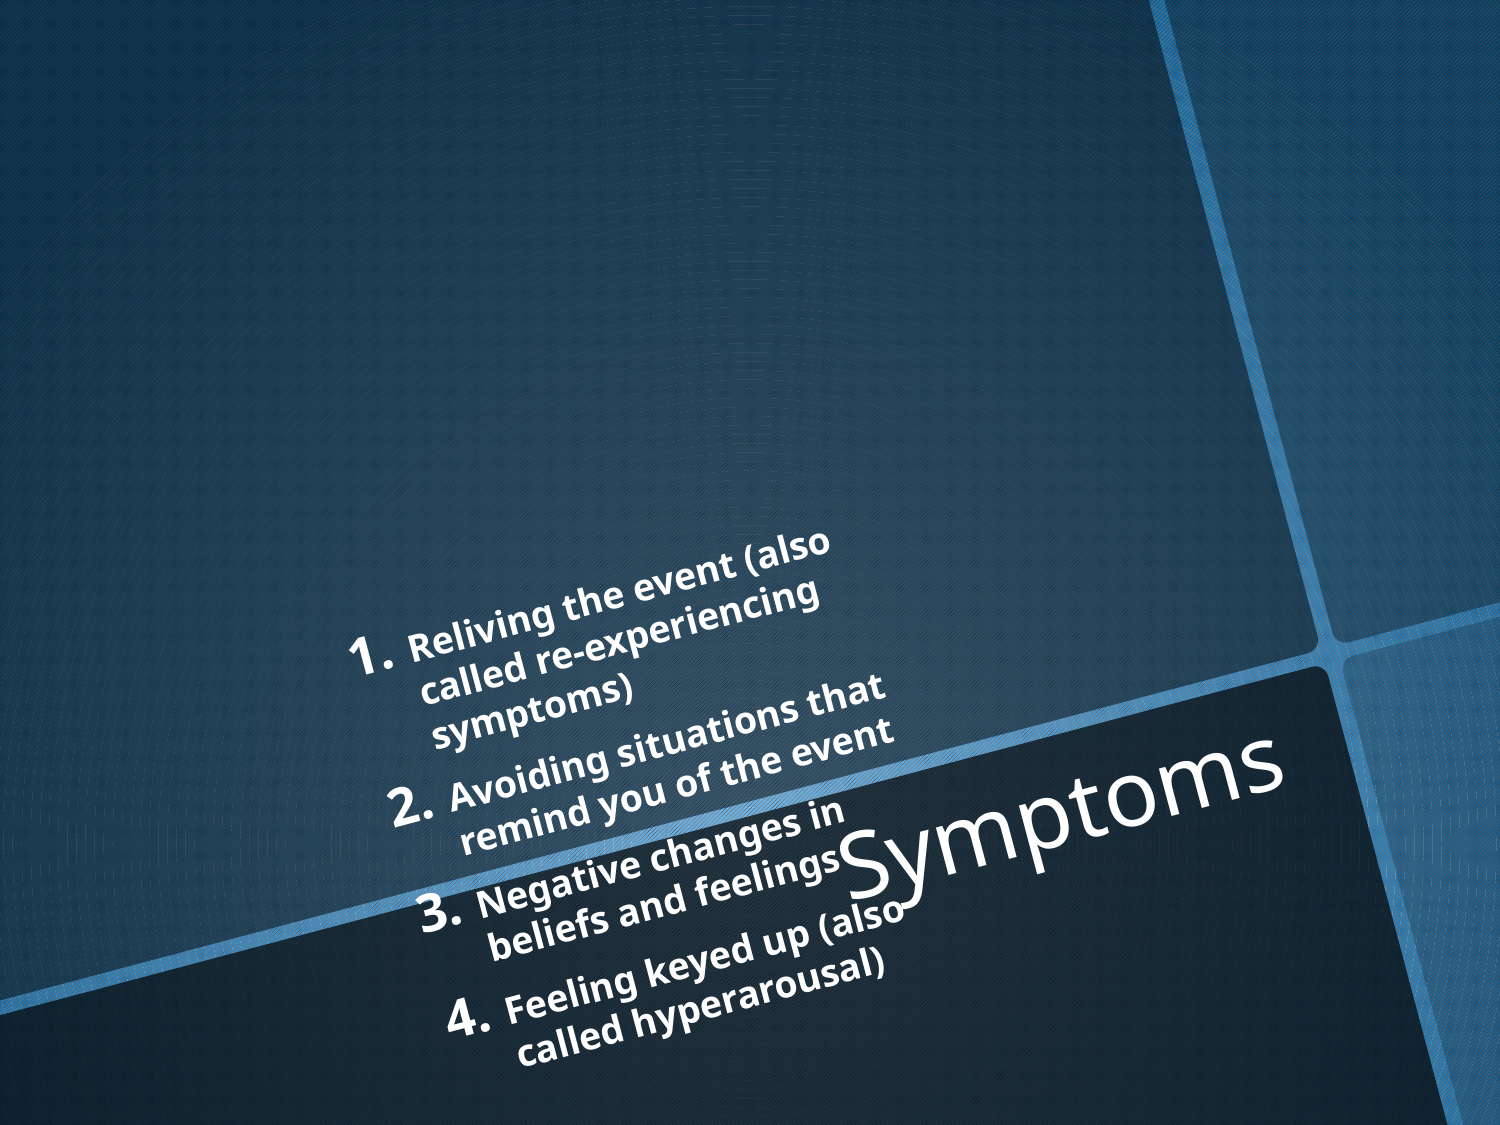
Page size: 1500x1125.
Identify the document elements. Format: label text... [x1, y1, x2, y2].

list Reliving the event (also called re-experiencing symptoms) Avoiding situations that remind you of the event Negative changes in beliefs and feelings Feeling keyed up (also called hyperarousal) [213, 60, 1064, 1125]
title Symptoms [974, 678, 1357, 972]
